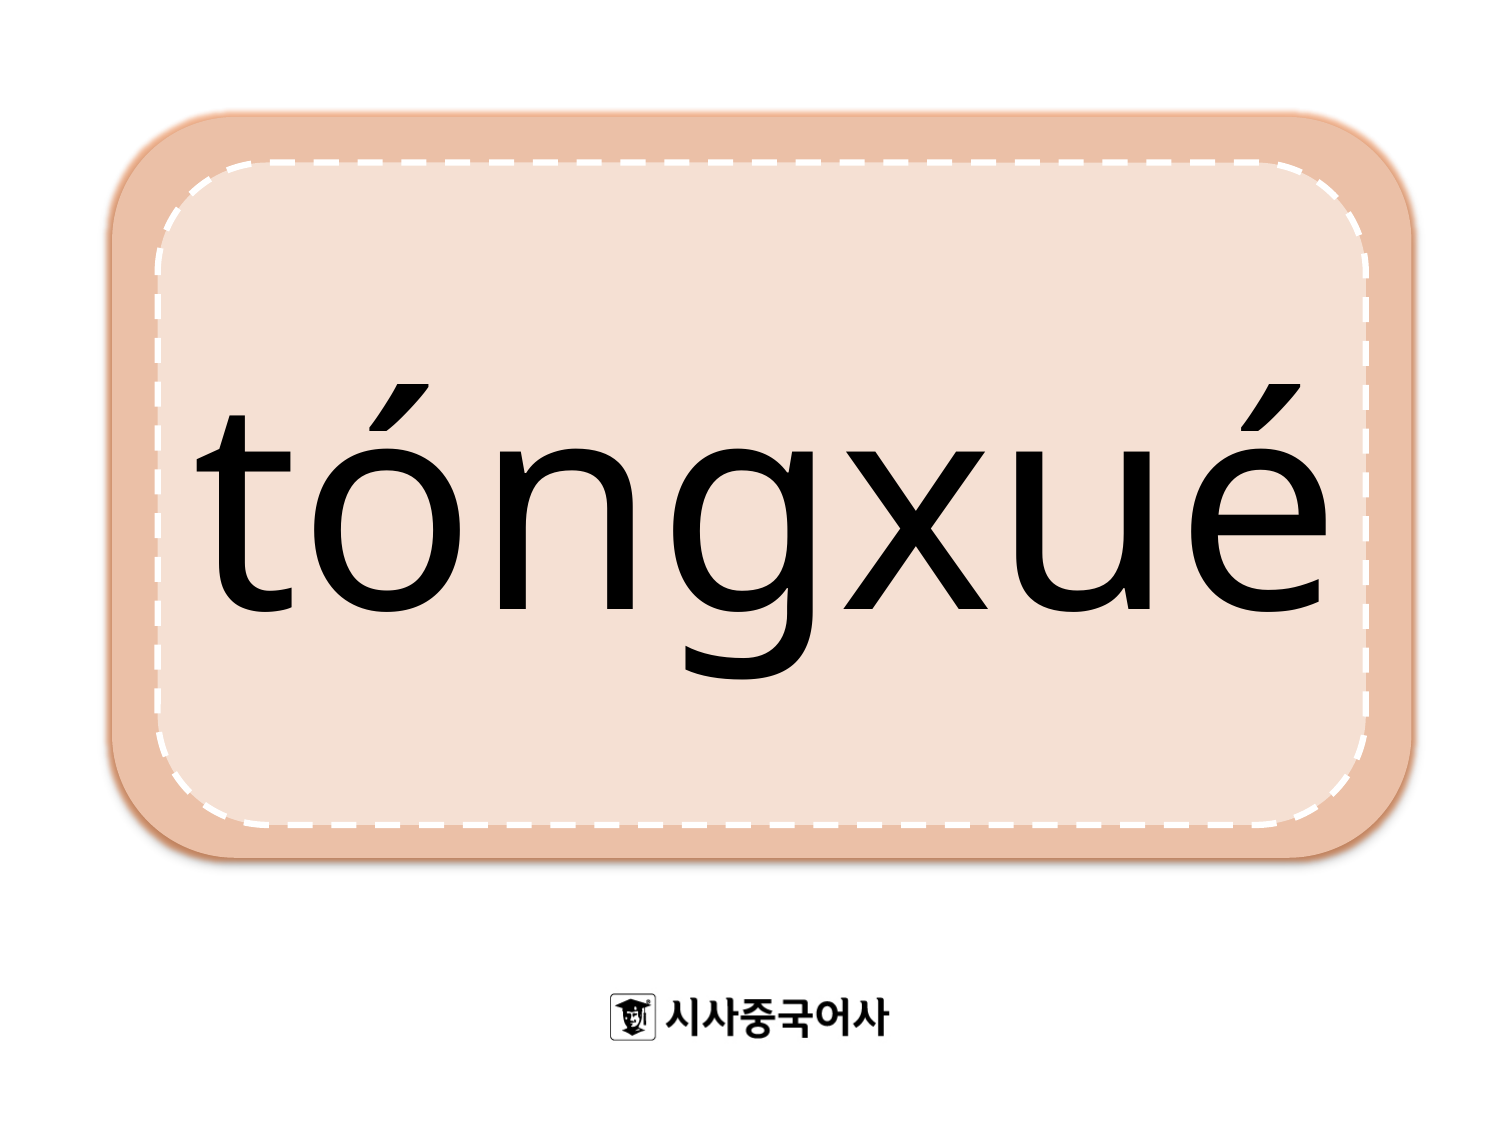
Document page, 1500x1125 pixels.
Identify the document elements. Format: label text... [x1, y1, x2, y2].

text_box tóngxué [162, 160, 1371, 824]
picture [602, 987, 898, 1047]
